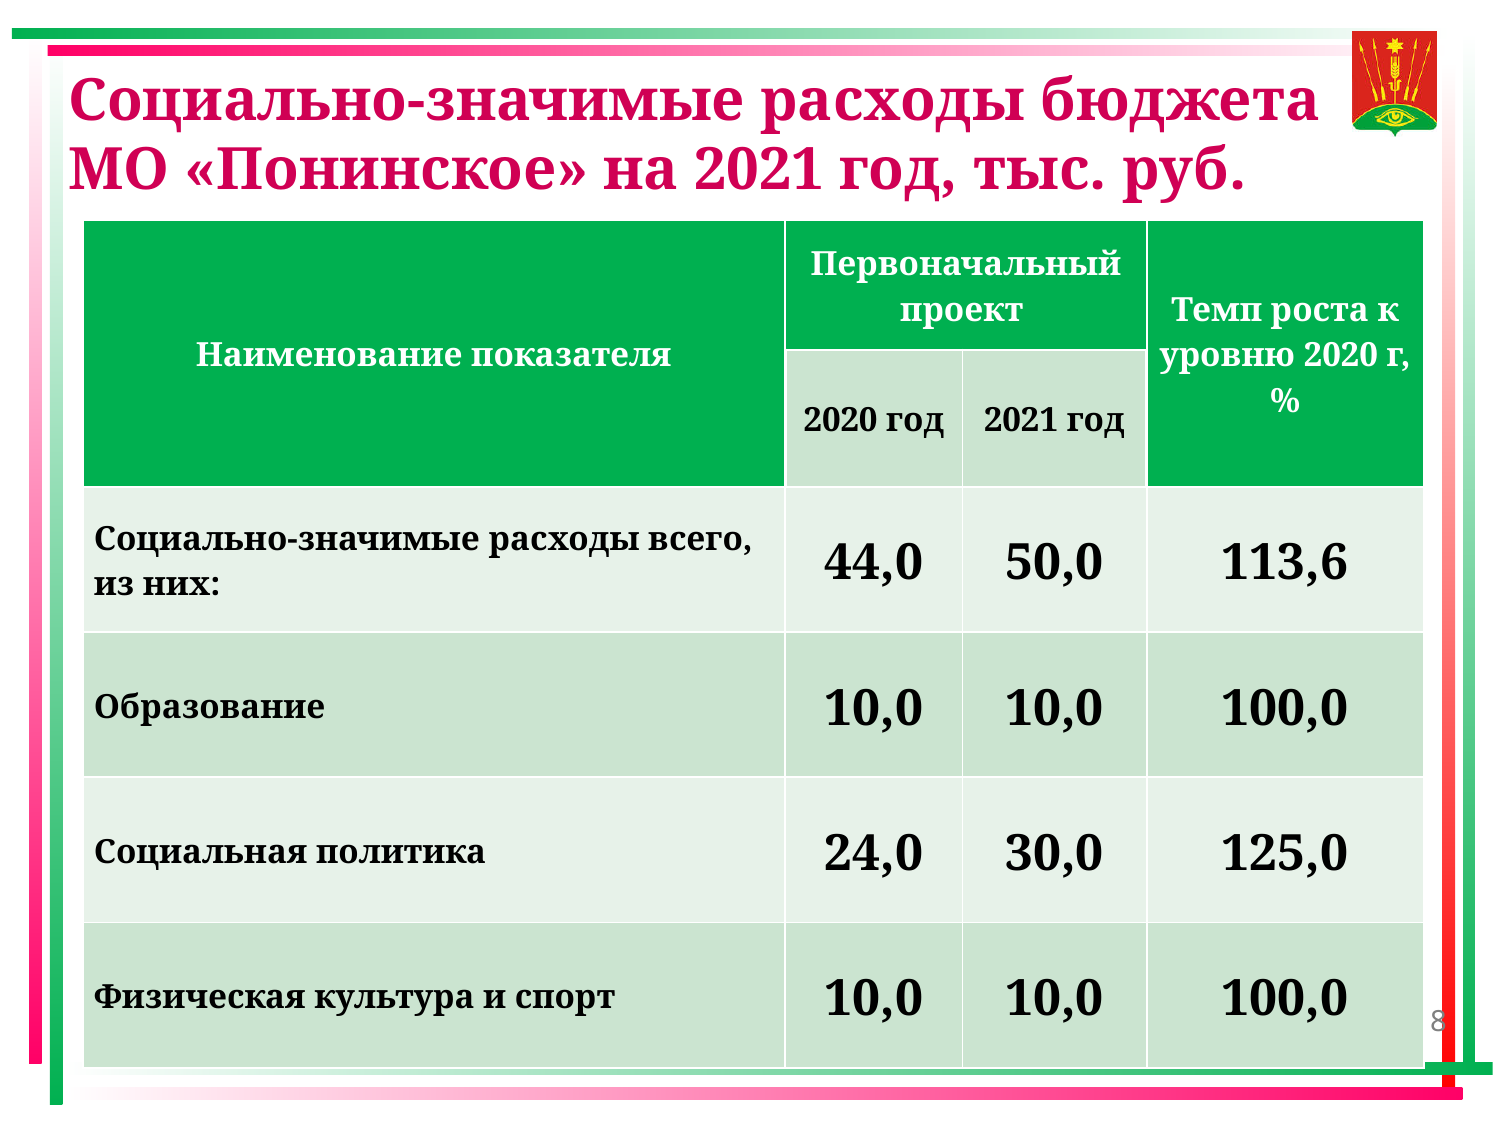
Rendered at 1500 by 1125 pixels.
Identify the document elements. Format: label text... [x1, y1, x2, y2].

table_cell Физическая культура и спорт [84, 923, 784, 1067]
table_cell 10,0 [786, 633, 962, 776]
table_cell Социально-значимые расходы всего, из них: [84, 488, 784, 631]
table_header Темп роста к уровню 2020 г, % [1148, 221, 1423, 486]
table_cell 10,0 [963, 923, 1146, 1067]
table_cell Образование [84, 633, 784, 776]
table_cell 125,0 [1148, 778, 1423, 922]
table_cell Социальная политика [84, 778, 784, 922]
table_cell 50,0 [963, 488, 1146, 631]
table_cell 10,0 [963, 633, 1146, 776]
table_cell 100,0 [1148, 633, 1423, 776]
table_header Наименование показателя [84, 221, 784, 486]
title Социально-значимые расходы бюджета МО «Понинское» на 2021 год, тыс. руб. [53, 46, 1471, 279]
table_header Первоначальный проект [786, 221, 1146, 349]
table_cell 10,0 [786, 923, 962, 1067]
table_cell 2021 год [963, 351, 1145, 486]
table_cell 30,0 [963, 778, 1146, 922]
table_cell 2020 год [787, 351, 962, 486]
table_cell 24,0 [786, 778, 962, 922]
table_cell 113,6 [1148, 488, 1423, 631]
picture [1352, 31, 1437, 138]
table_cell 44,0 [786, 488, 962, 631]
slide_number 8 [1425, 999, 1500, 1051]
table_cell 100,0 [1148, 923, 1423, 1067]
